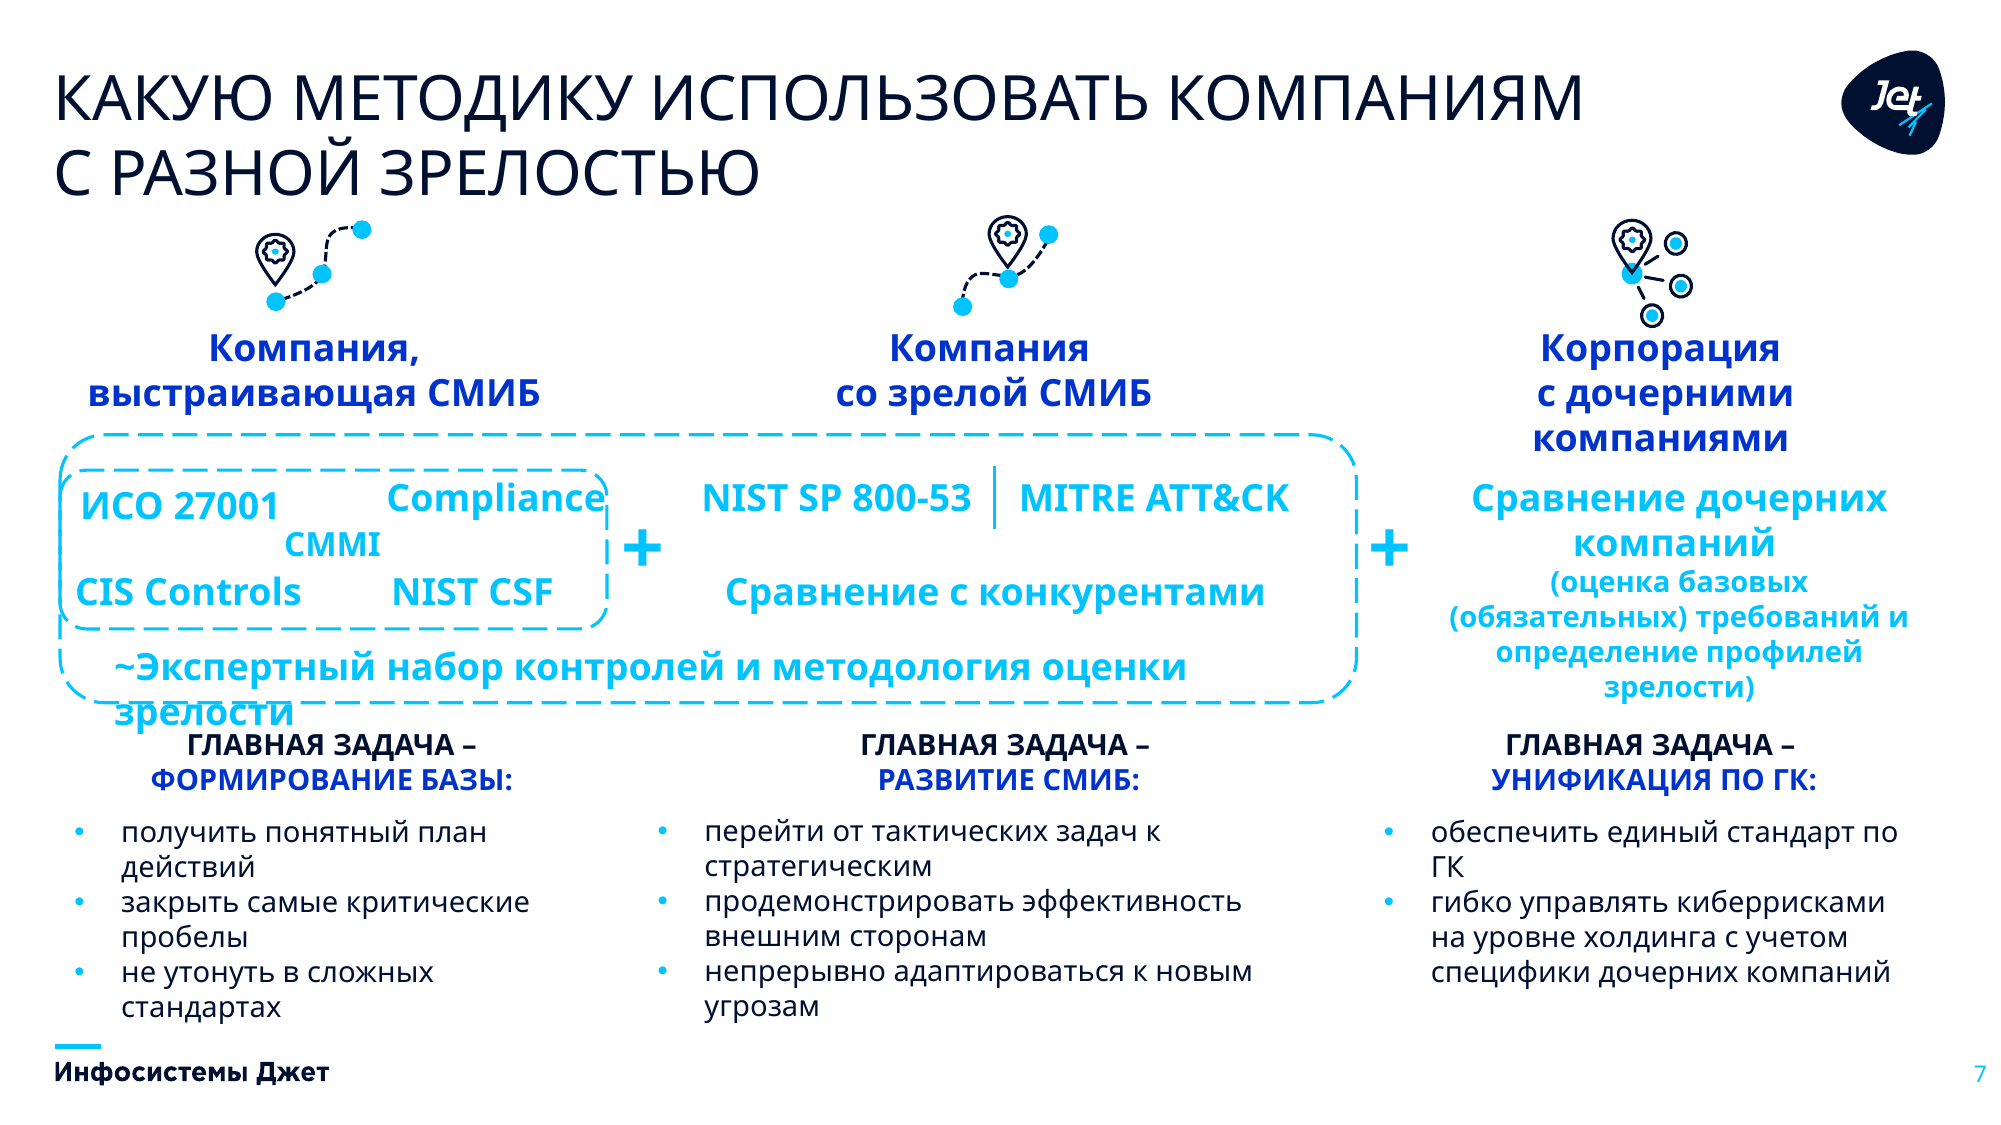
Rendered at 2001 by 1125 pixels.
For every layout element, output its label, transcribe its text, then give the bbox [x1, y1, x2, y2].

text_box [68, 220, 560, 423]
text_box получить понятный план действий закрыть самые критические пробелы не утонуть в сложных стандартах [59, 806, 605, 1031]
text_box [742, 216, 1246, 423]
text_box ГЛАВНАЯ ЗАДАЧА – УНИФИКАЦИЯ ПО ГК: [1369, 718, 1940, 804]
text_box перейти от тактических задач к стратегическим продемонстрировать эффективность внешним сторонам непрерывно адаптироваться к новым угрозам [642, 805, 1375, 1030]
title Какую методику использовать компаниям с разной зрелостью [38, 50, 1651, 209]
text_box обеспечить единый стандарт по ГК гибко управлять киберрисками на уровне холдинга с учетом специфики дочерних компаний [1375, 806, 1940, 996]
text_box ГЛАВНАЯ ЗАДАЧА – ФОРМИРОВАНИЕ БАЗЫ: [56, 718, 608, 804]
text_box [1389, 220, 1942, 423]
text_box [59, 434, 1939, 703]
text_box ГЛАВНАЯ ЗАДАЧА – РАЗВИТИЕ СМИБ: [707, 718, 1311, 804]
